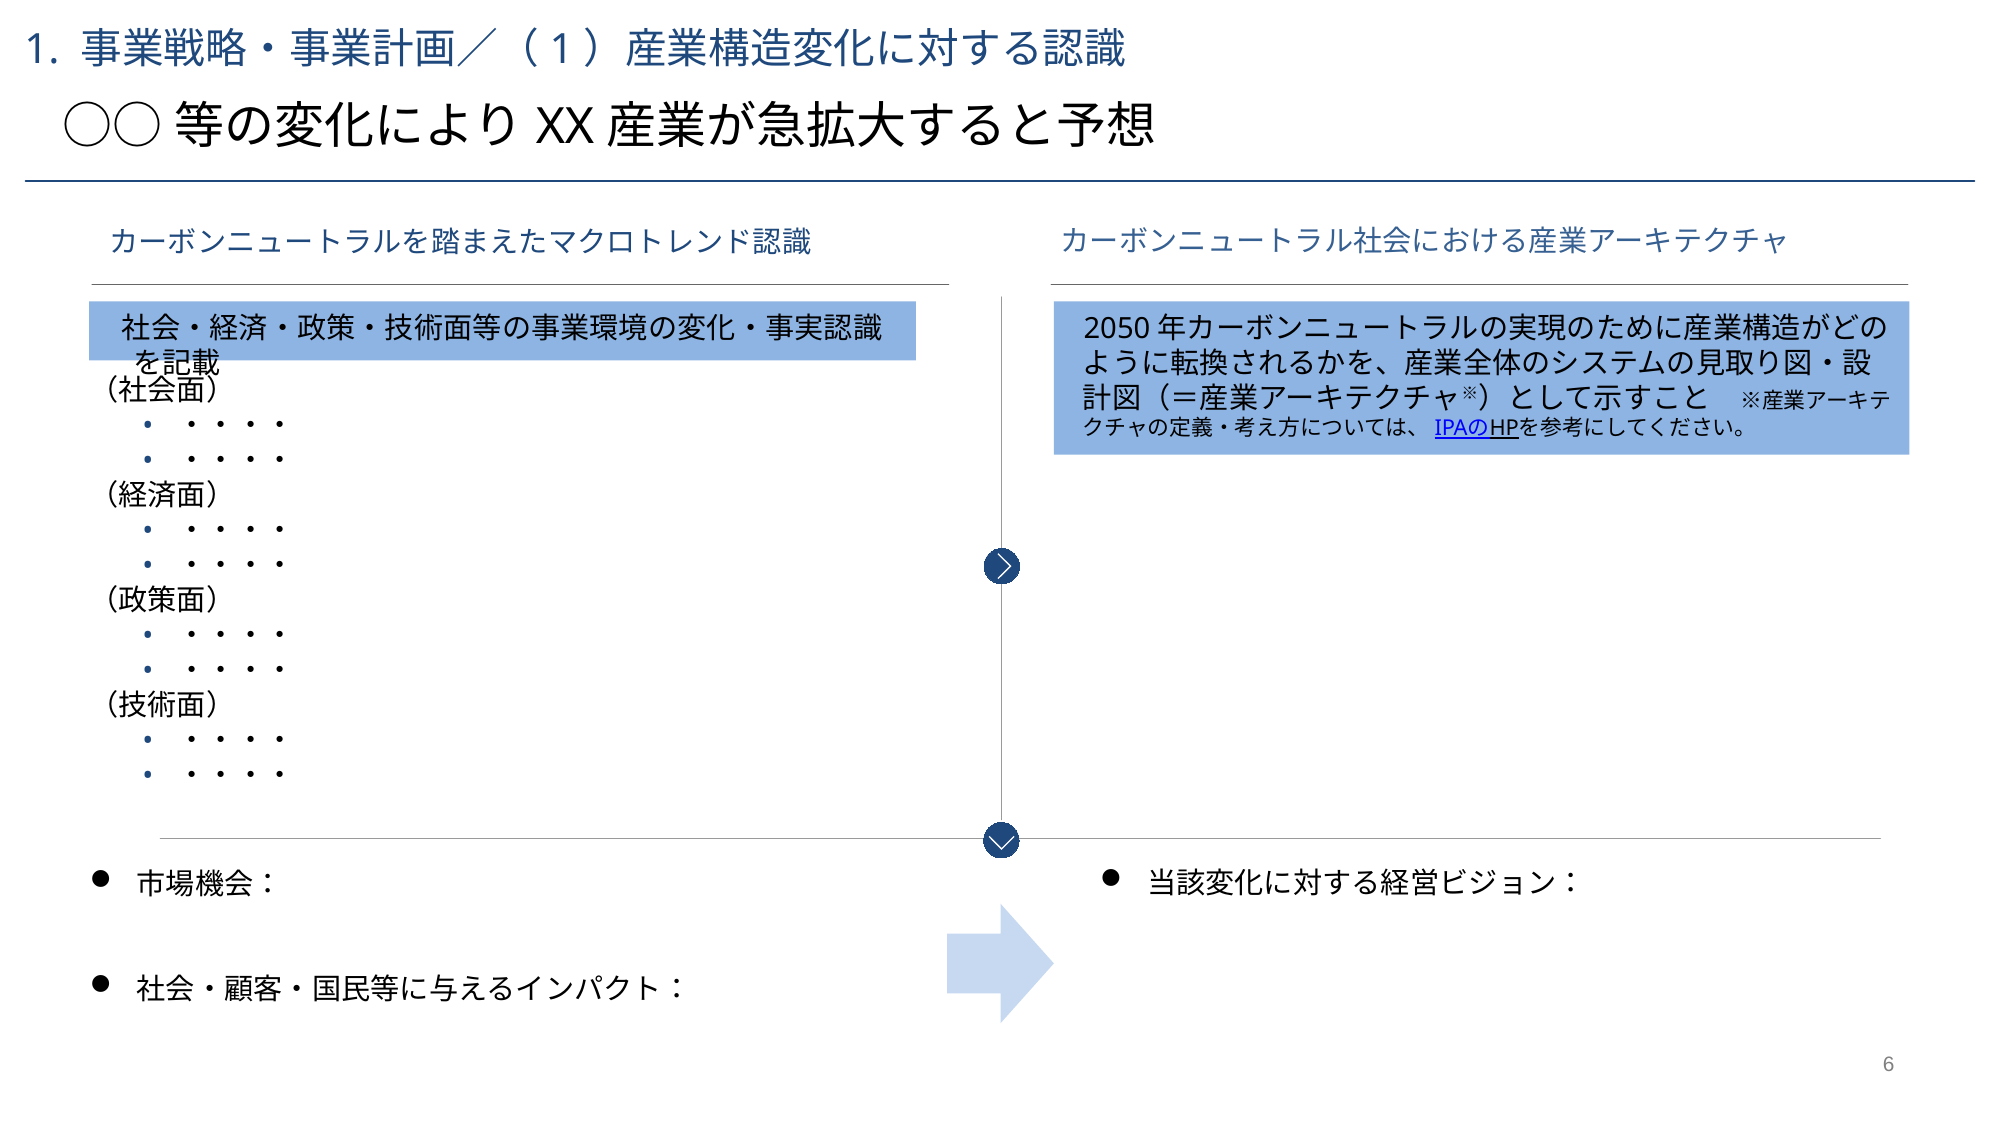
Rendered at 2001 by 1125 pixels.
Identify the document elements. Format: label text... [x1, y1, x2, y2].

text_box 1. 事業戦略・事業計画／（1）産業構造変化に対する認識 [24, 28, 1818, 74]
text_box ○○等の変化によりXX産業が急拡大すると予想 [62, 100, 1908, 155]
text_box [983, 822, 1020, 859]
text_box 社会・経済・政策・技術面等の事業環境の変化・事実認識を記載 [88, 301, 917, 361]
text_box カーボンニュートラルを踏まえたマクロトレンド認識 [93, 211, 943, 270]
text_box 2050年カーボンニュートラルの実現のために産業構造がどのように転換されるかを、産業全体のシステムの見取り図・設計図（＝産業アーキテクチャ※）として示すこと ※産業アーキテクチャの定義・考え方については、IPAのHPを参考にしてください。 [1053, 301, 1910, 455]
text_box 市場機会： 社会・顧客・国民等に与えるインパクト： [89, 857, 923, 1083]
text_box [946, 902, 1055, 1025]
text_box （社会面） ・・・・ ・・・・ （経済面） ・・・・ ・・・・ （政策面） ・・・・ ・・・・ （技術面） ・・・・ ・・・・ [88, 363, 923, 743]
text_box カーボンニュートラル社会における産業アーキテクチャ [1045, 210, 1819, 269]
text_box 当該変化に対する経営ビジョン： [1099, 856, 1662, 1051]
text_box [983, 296, 1020, 820]
